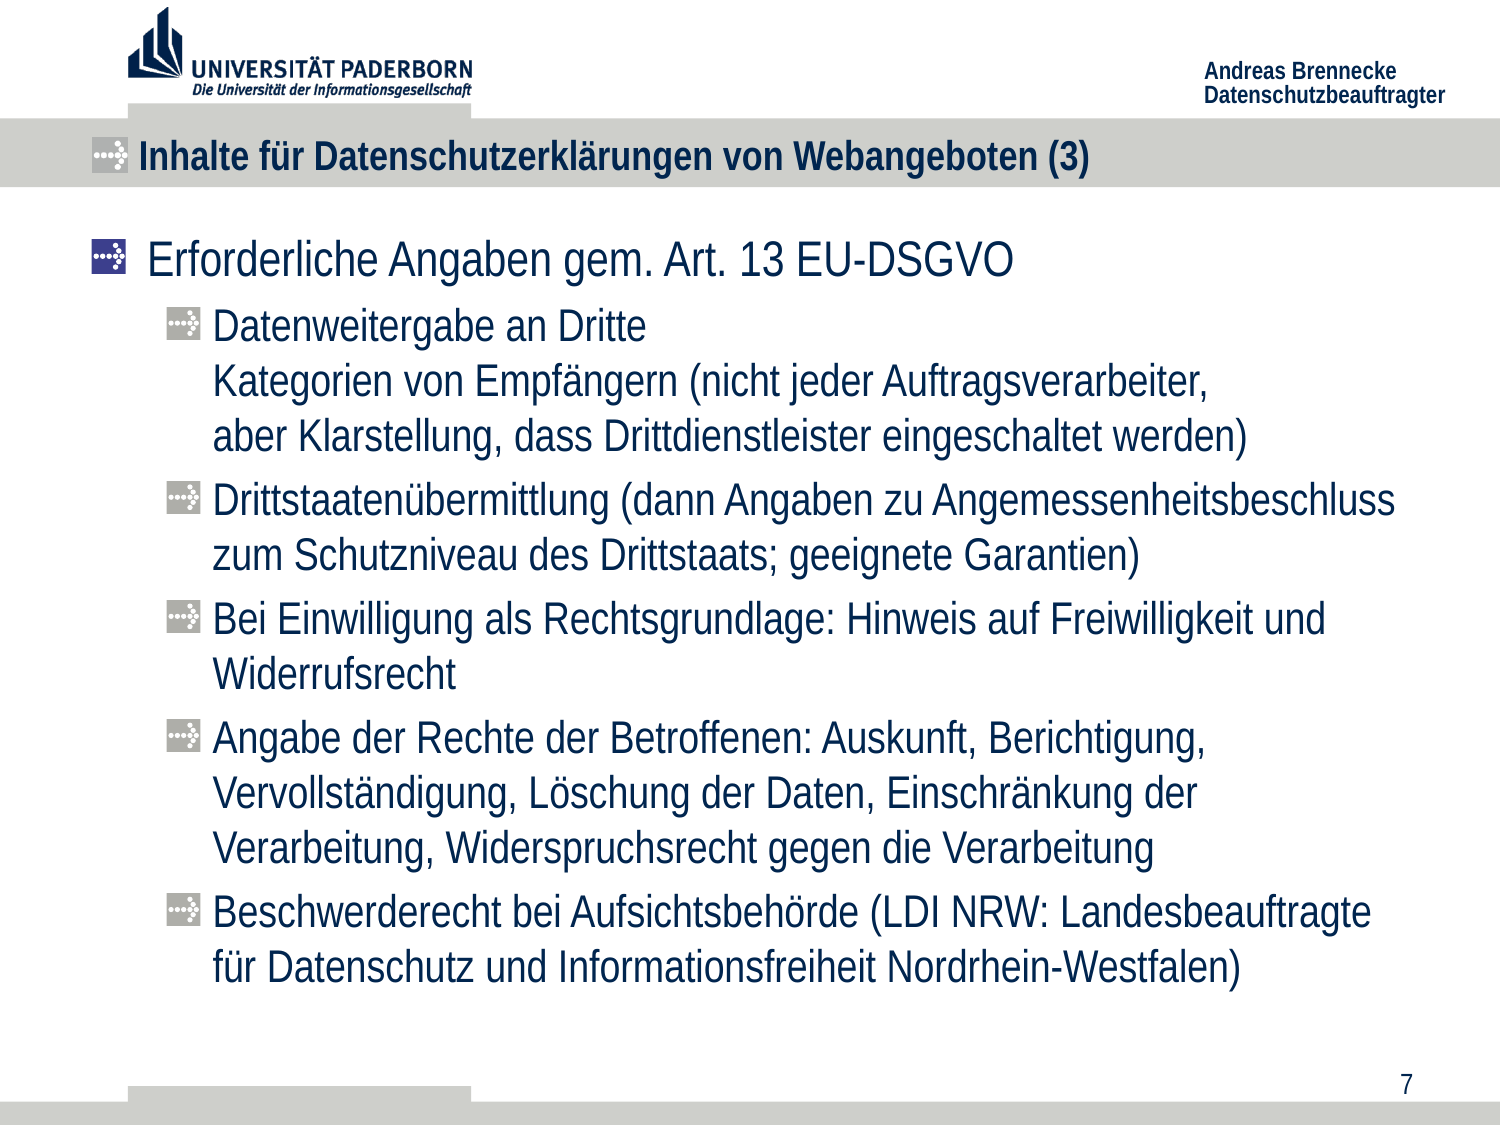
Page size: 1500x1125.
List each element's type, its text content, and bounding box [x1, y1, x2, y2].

title Inhalte für Datenschutzerklärungen von Webangeboten (3) [123, 122, 1430, 186]
picture [128, 7, 472, 98]
slide_number 7 [1095, 1057, 1429, 1123]
list Erforderliche Angaben gem. Art. 13 EU-DSGVO Datenweitergabe an Dritte Kategorien von Empfängern (nicht jeder Auftragsverarbeiter, aber Klarstellung, dass Drittdienstleister eingeschaltet werden) Drittstaatenübermittlung (dann Angaben zu Angemessenheitsbeschluss zum Schutzniveau des Drittstaats; geeignete Garantien) Bei Einwilligung als Rechtsgrundlage: Hinweis auf Freiwilligkeit und Widerrufsrecht Angabe der Rechte der Betroffenen: Auskunft, Berichtigung, Vervollständigung, Löschung der Daten, Einschränkung der Verarbeitung, Widerspruchsrecht gegen die Verarbeitung Beschwerderecht bei Aufsichtsbehörde (LDI NRW: Landesbeauftragte für Datenschutz und Informationsfreiheit Nordrhein-Westfalen) [75, 218, 1438, 1073]
